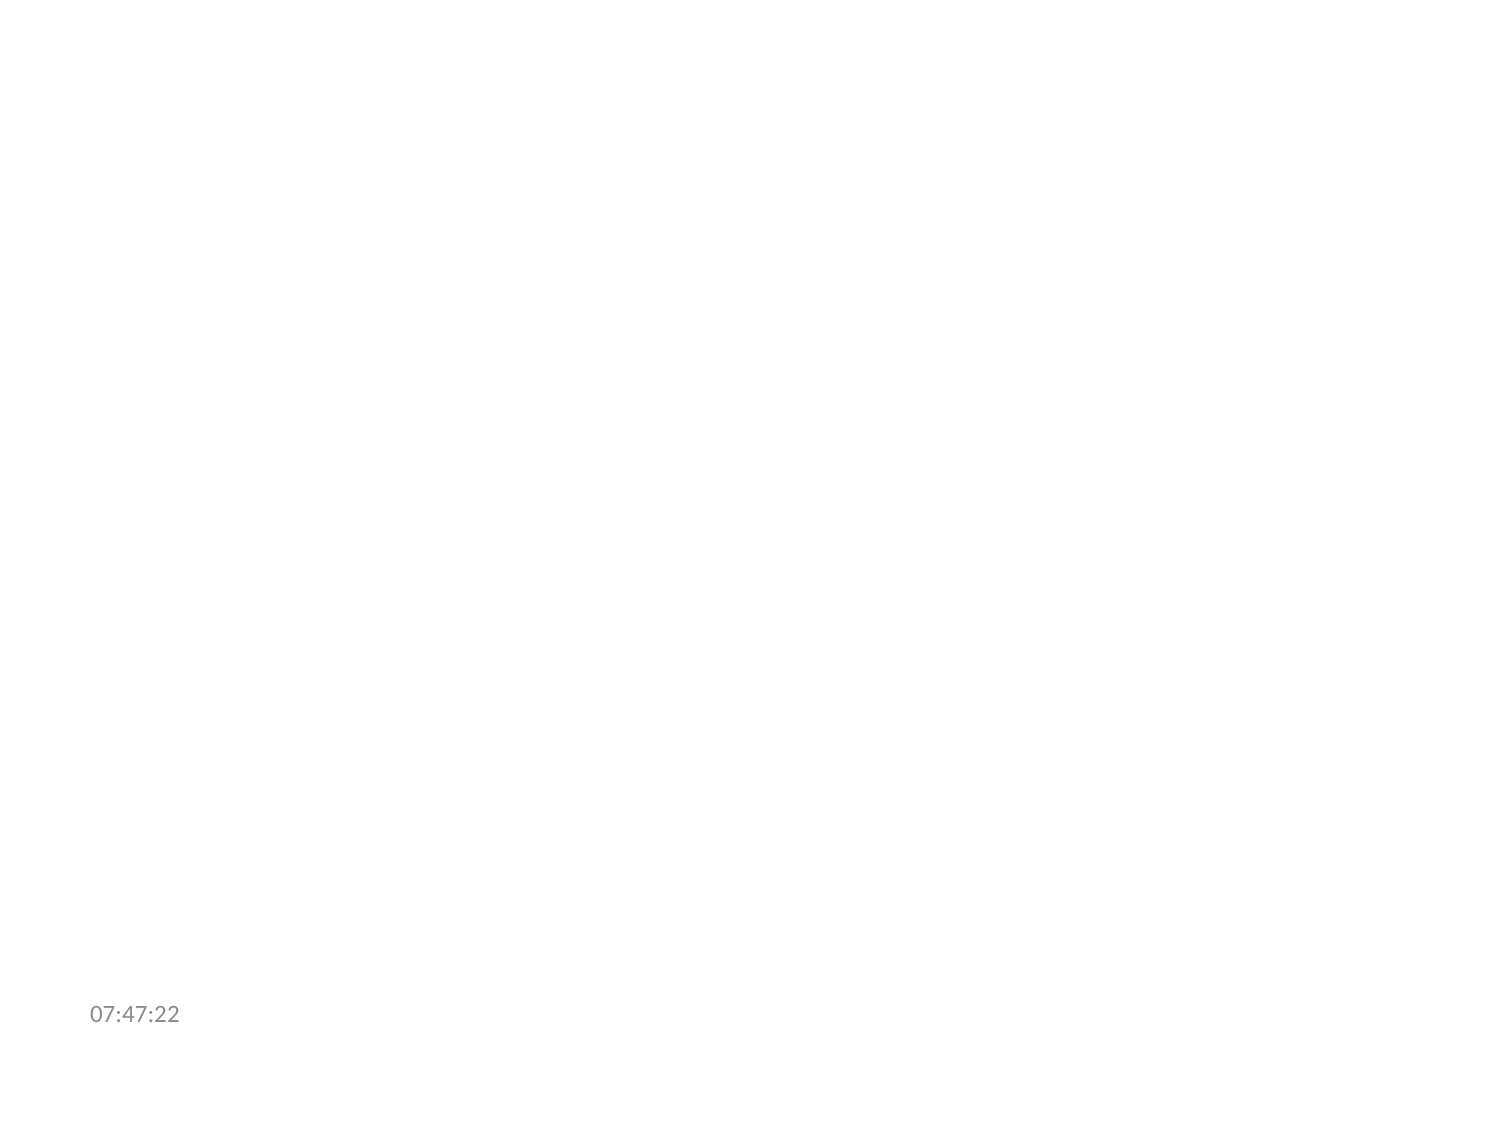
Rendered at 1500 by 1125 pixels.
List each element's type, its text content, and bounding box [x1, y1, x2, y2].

text_box 15:35:09 [75, 982, 425, 1043]
